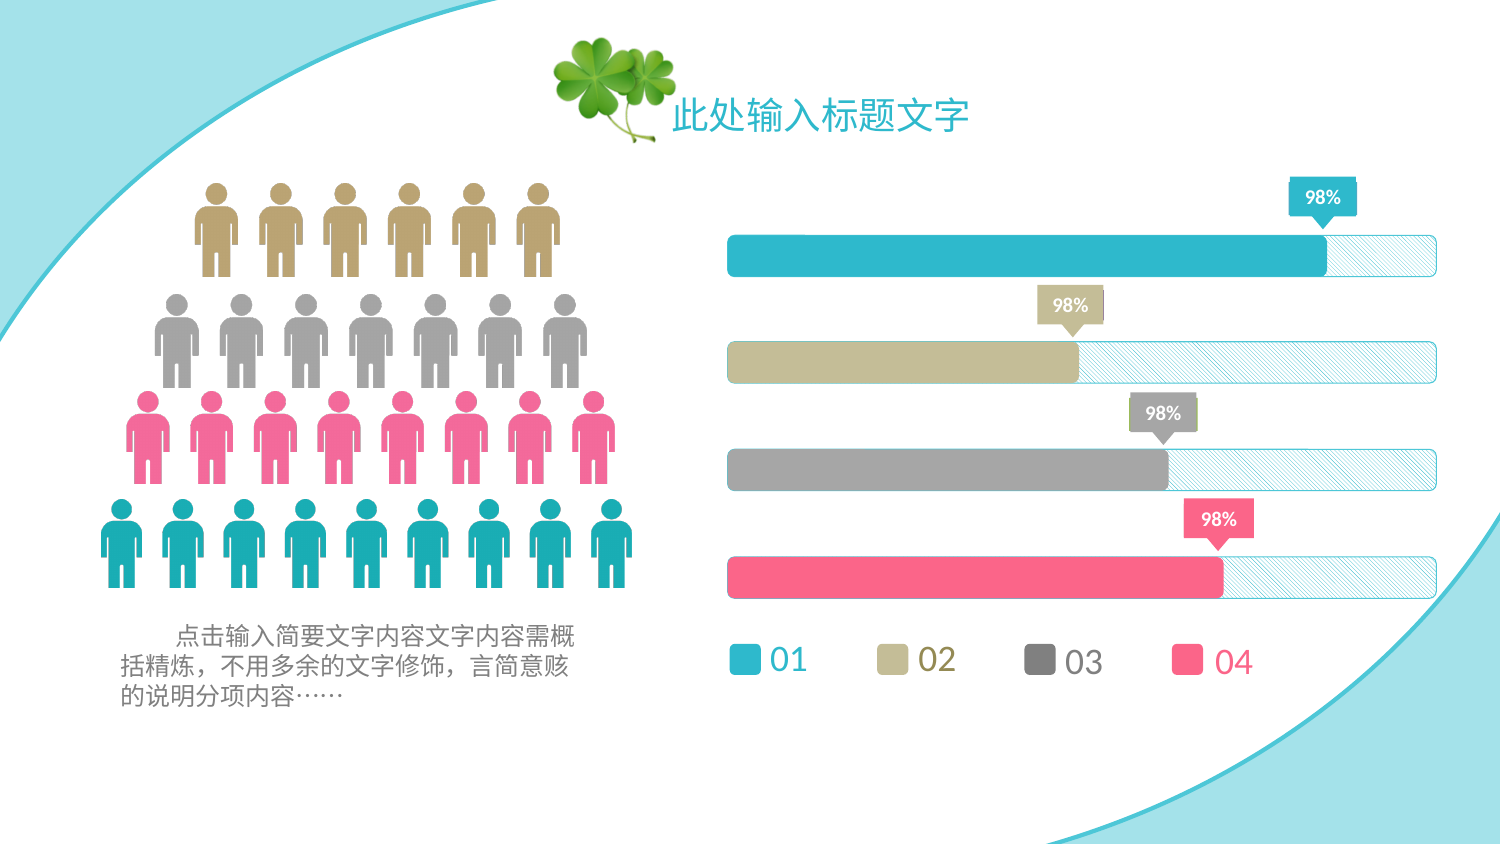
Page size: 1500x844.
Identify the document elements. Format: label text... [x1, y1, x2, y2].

text_box [725, 554, 1226, 601]
text_box [1324, 233, 1439, 279]
text_box [874, 641, 903, 678]
text_box [1074, 339, 1439, 386]
text_box 此处输入标题文字 [699, 84, 987, 145]
text_box [725, 339, 1082, 386]
text_box 点击输入简要文字内容文字内容需概括精炼，不用多余的文字修饰，言简意赅的说明分项内容…… [105, 613, 600, 748]
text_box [1183, 498, 1255, 552]
picture [101, 499, 632, 589]
picture [143, 293, 602, 389]
text_box 01 [755, 626, 823, 687]
text_box [1022, 641, 1050, 678]
text_box [0, 0, 498, 343]
picture [187, 183, 576, 278]
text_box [1128, 392, 1198, 446]
picture [528, 0, 712, 180]
text_box [727, 641, 755, 678]
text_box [1288, 176, 1358, 230]
picture [77, 390, 630, 484]
text_box [1165, 447, 1439, 493]
text_box 02 [903, 626, 972, 687]
text_box 04 [1200, 629, 1269, 690]
text_box [1169, 641, 1200, 678]
text_box [1045, 512, 1500, 844]
text_box [1219, 554, 1439, 601]
text_box [725, 233, 1330, 279]
text_box [725, 447, 1171, 493]
text_box 03 [1050, 629, 1119, 690]
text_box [1036, 284, 1105, 338]
